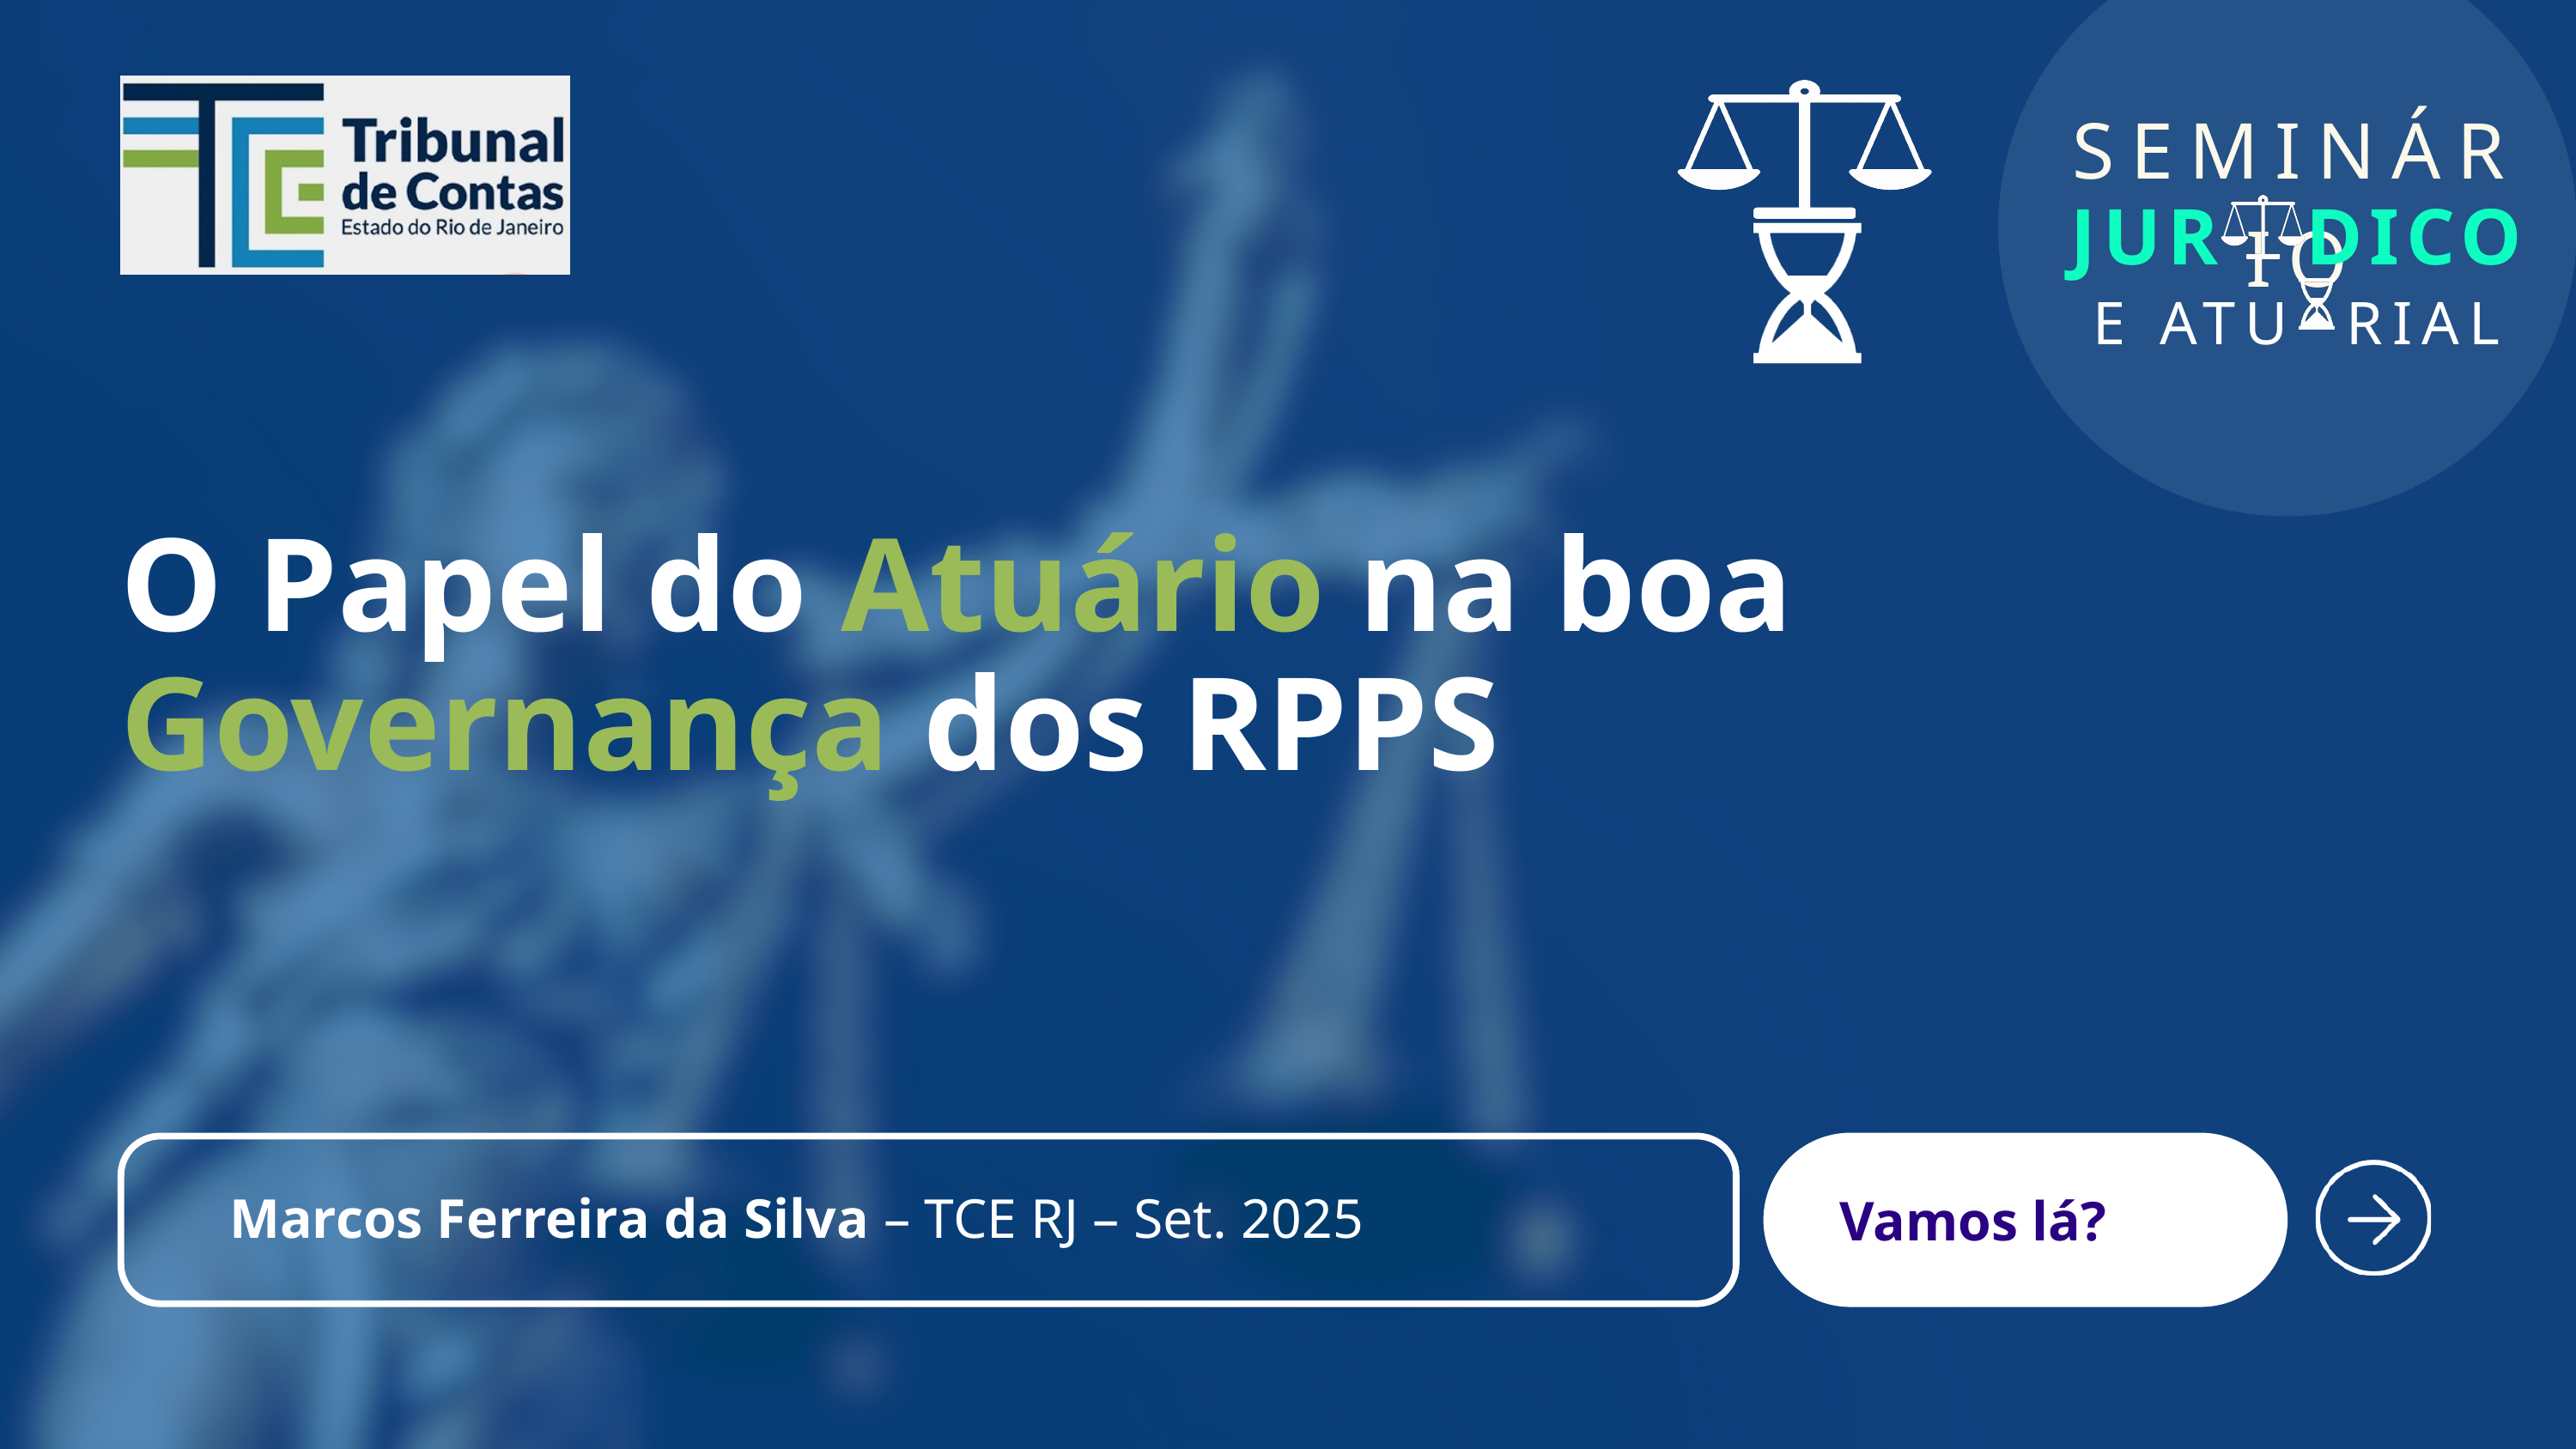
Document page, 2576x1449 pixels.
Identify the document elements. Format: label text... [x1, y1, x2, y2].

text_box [1677, 80, 1933, 378]
text_box O Papel do Atuário na boa Governança dos RPPS [120, 518, 1975, 797]
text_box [2067, 86, 2527, 355]
picture [120, 76, 570, 275]
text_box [1997, 0, 2576, 517]
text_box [1766, 1136, 2285, 1304]
picture [2286, 273, 2348, 336]
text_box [120, 1136, 1737, 1304]
text_box [0, 0, 2576, 1449]
text_box [2315, 1160, 2432, 1276]
